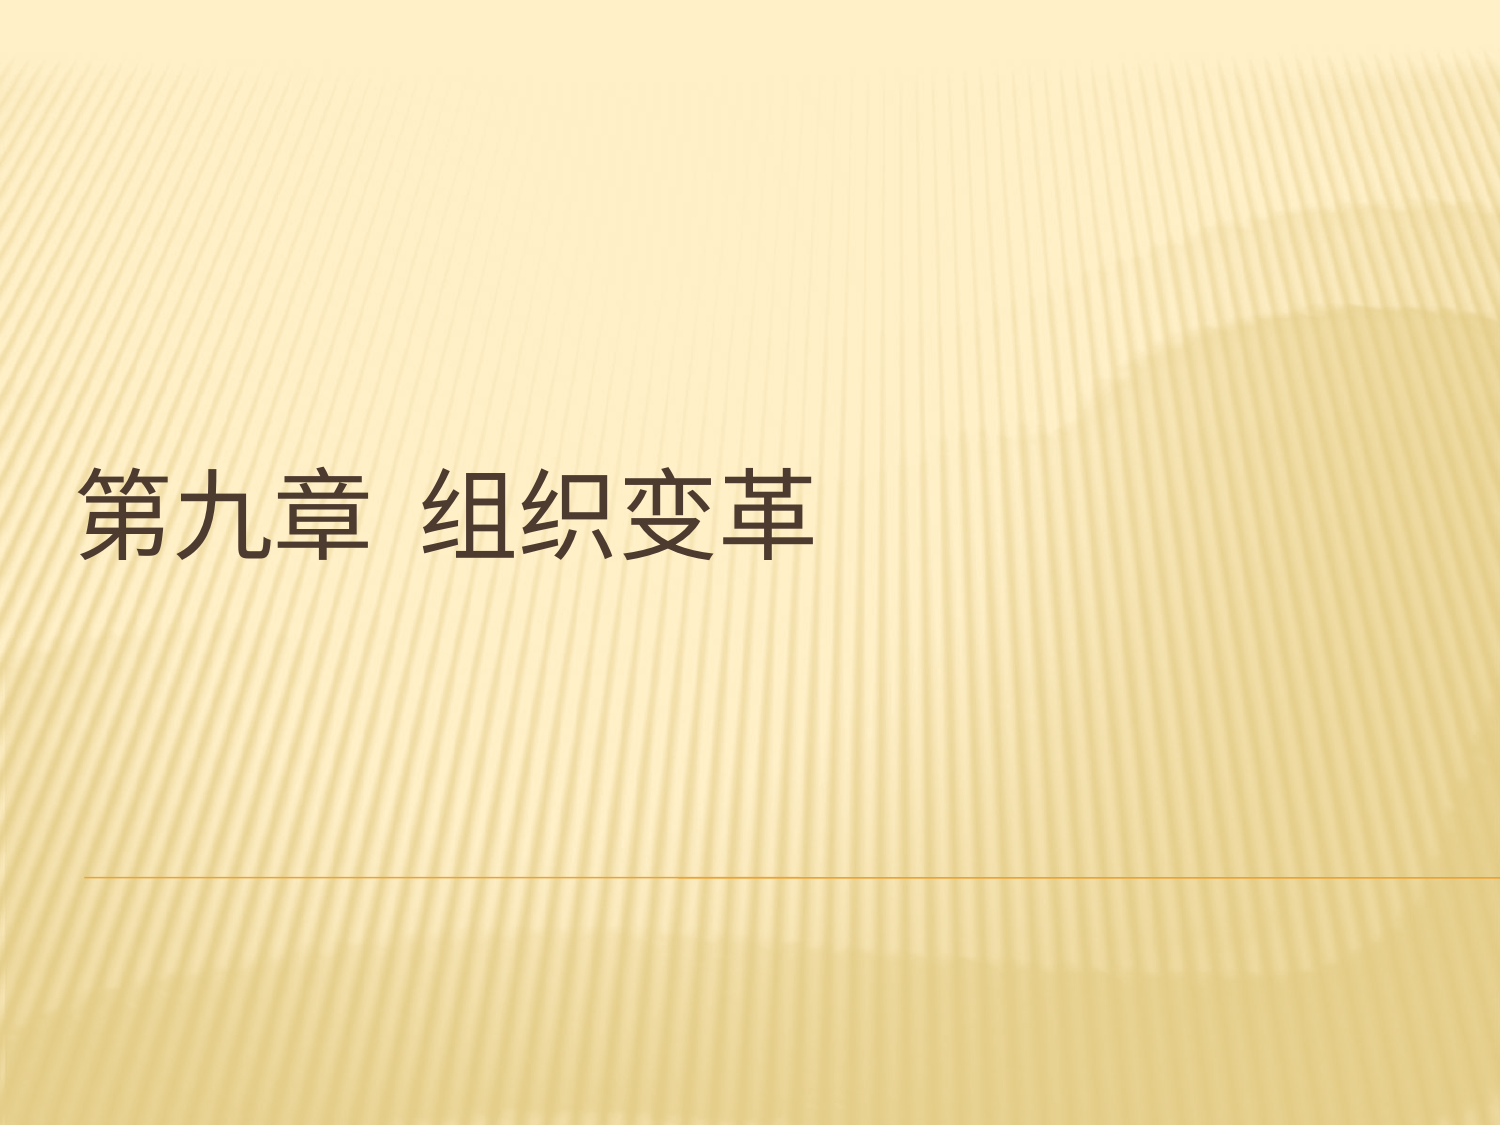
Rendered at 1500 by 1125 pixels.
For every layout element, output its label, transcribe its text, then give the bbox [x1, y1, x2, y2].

title 第九章 组织变革 [58, 445, 1447, 646]
